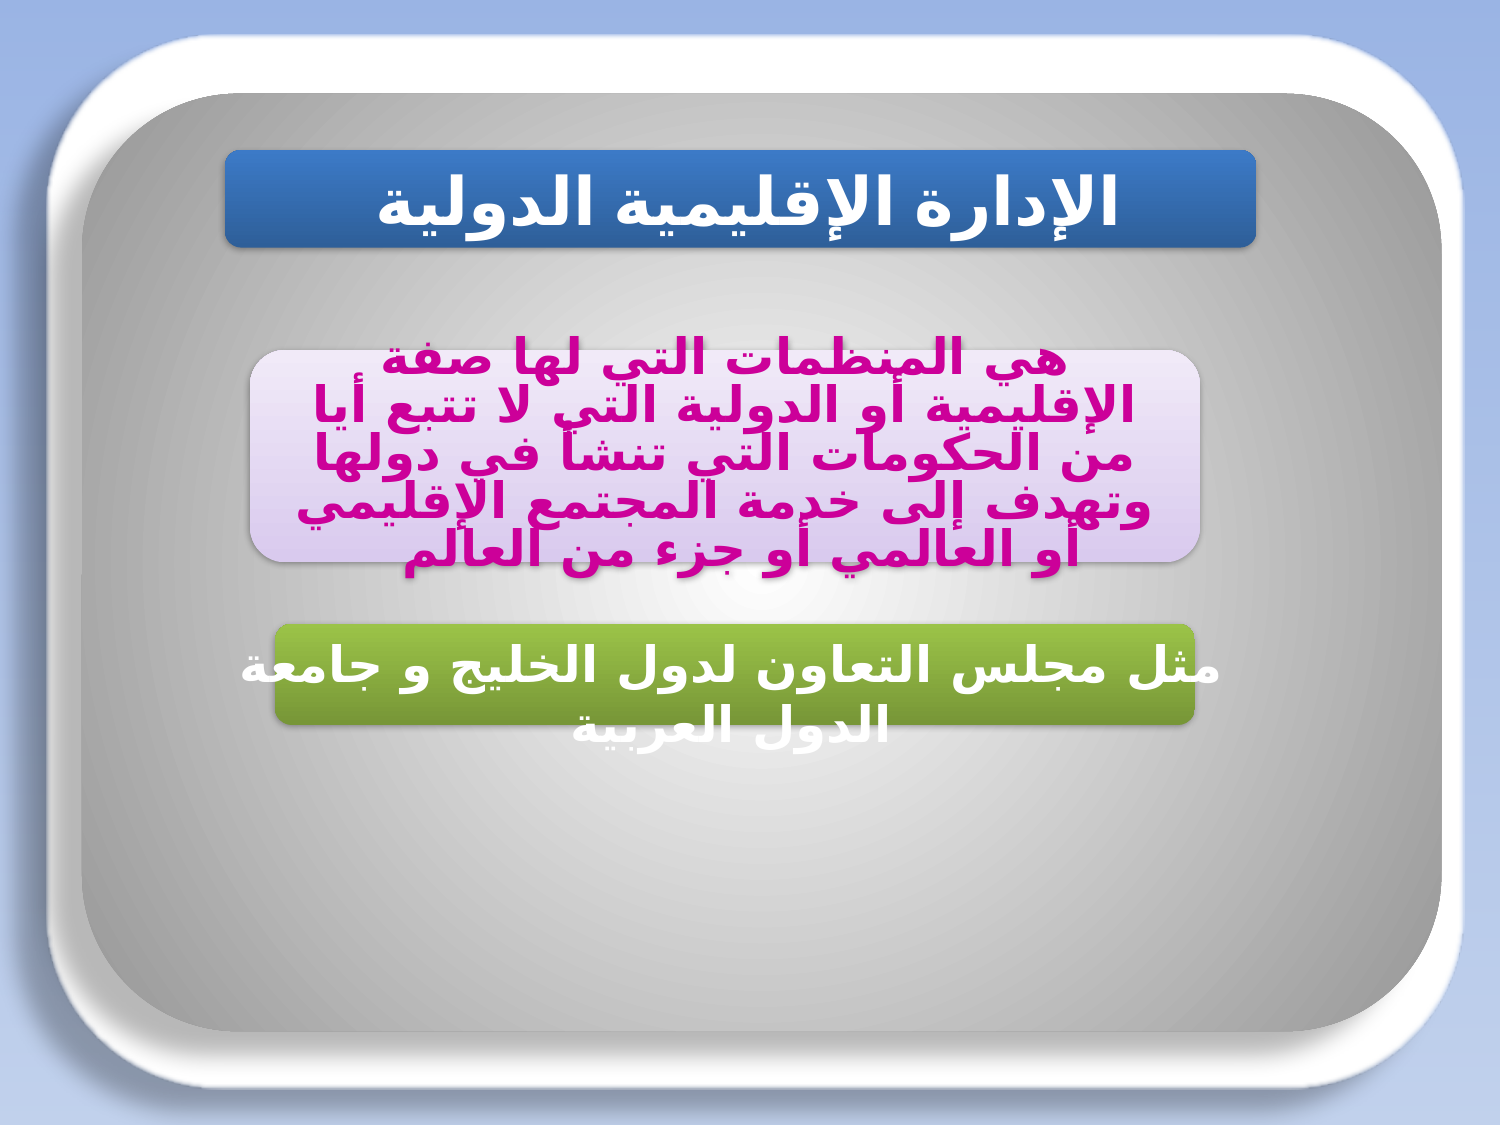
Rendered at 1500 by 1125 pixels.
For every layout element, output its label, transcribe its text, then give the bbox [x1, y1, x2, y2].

footer اعداد / أ. غادة الرشيد [512, 1042, 988, 1103]
text_box [79, 91, 1444, 1034]
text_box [199, 623, 1263, 726]
text_box [49, 34, 1468, 1089]
text_box الإدارة الإقليمية الدولية [224, 149, 1257, 248]
text_box [0, 0, 1500, 1125]
text_box هي المنظمات التي لها صفة الإقليمية أو الدولية التي لا تتبع أيا من الحكومات التي تنشأ في دولها وتهدف إلى خدمة المجتمع الإقليمي أو العالمي أو جزء من العالم [249, 349, 1201, 564]
